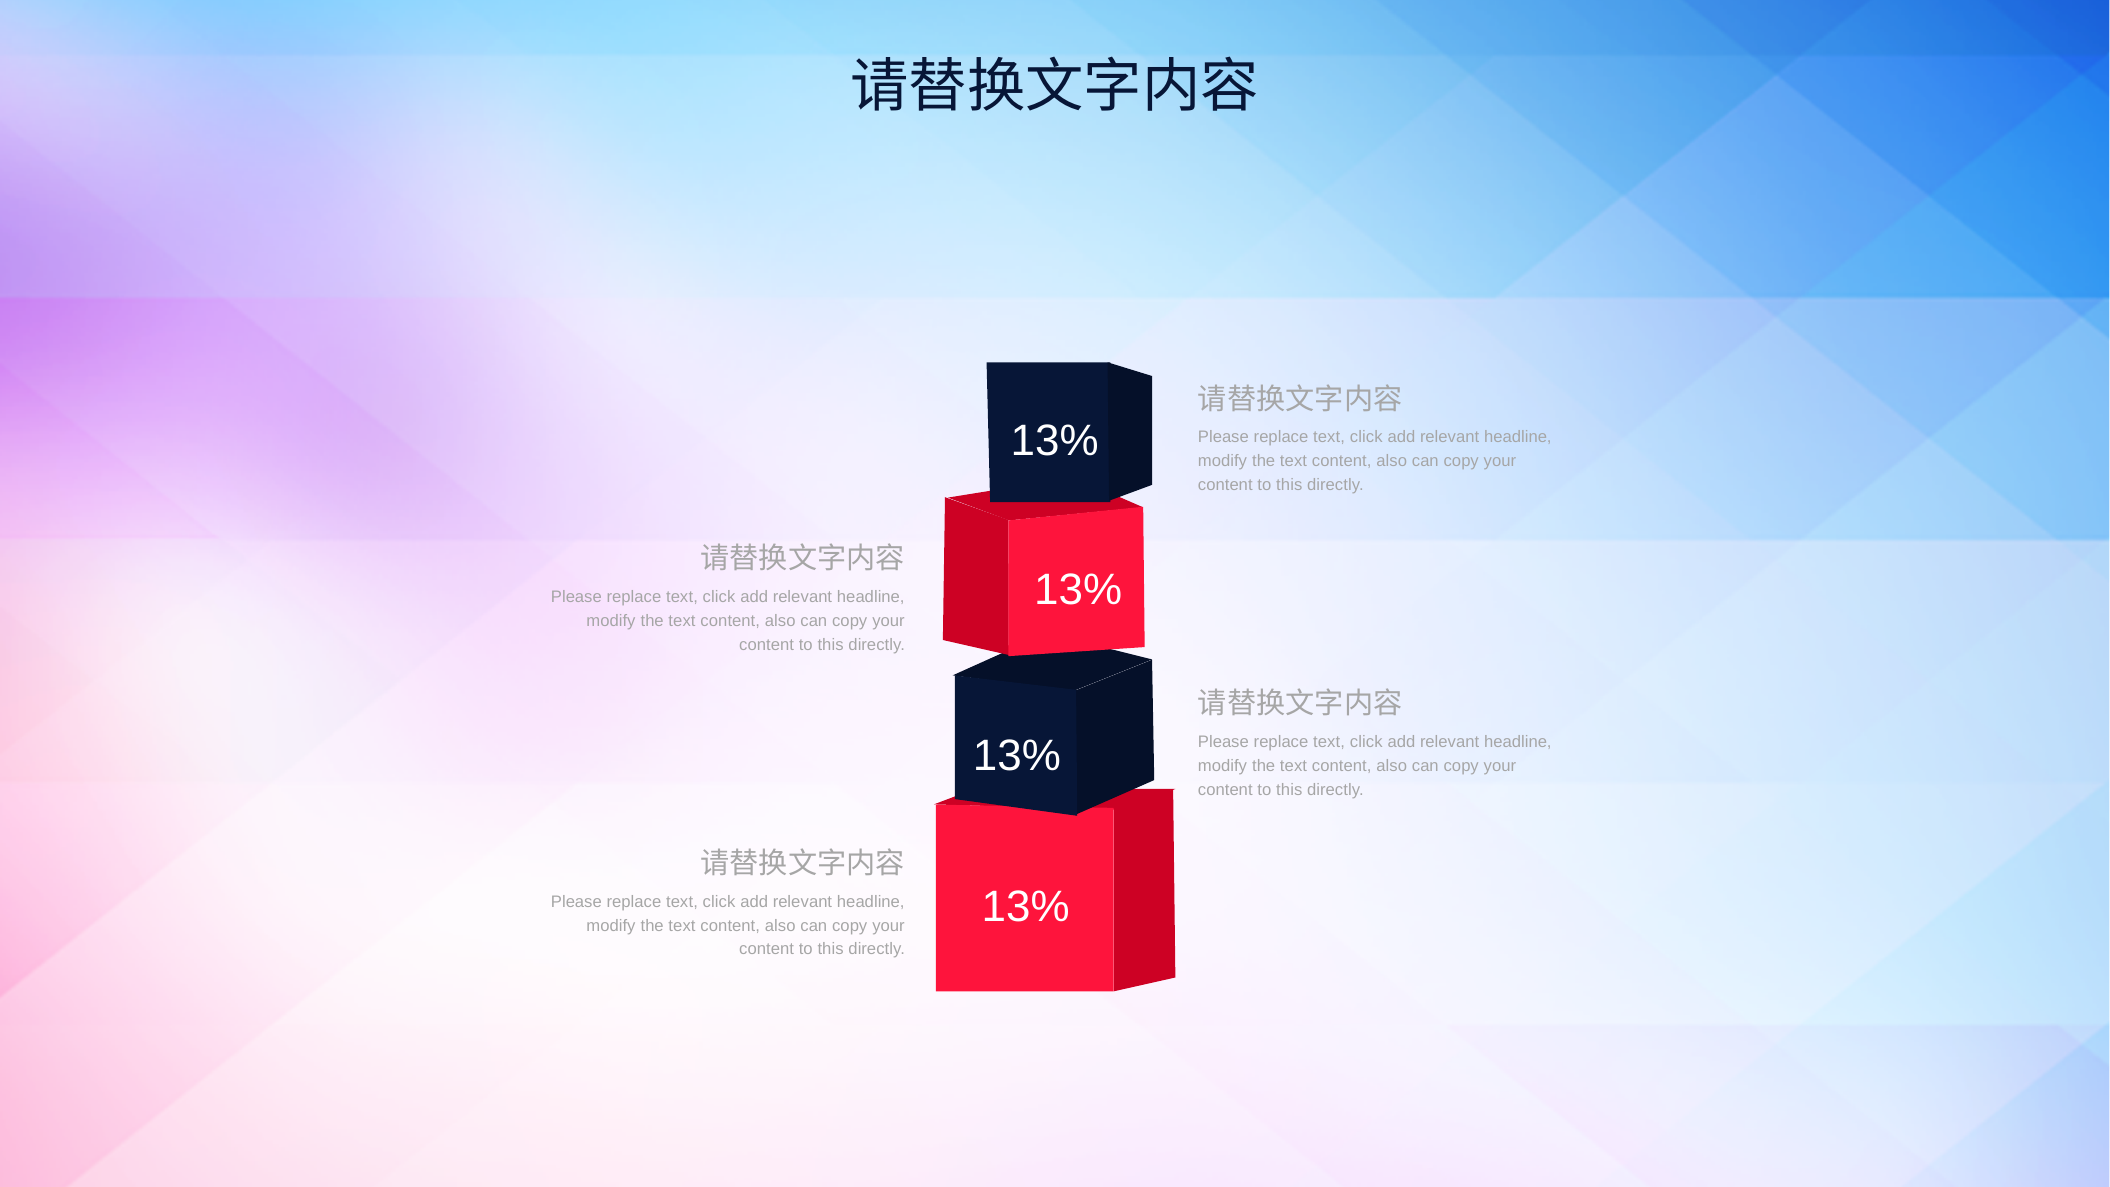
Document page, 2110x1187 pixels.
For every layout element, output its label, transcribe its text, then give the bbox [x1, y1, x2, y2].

text_box 请替换文字内容 [684, 837, 906, 880]
text_box 请替换文字内容 [684, 532, 906, 575]
text_box Please replace text, click add relevant headline, modify the text content, also can copy your content to this directly. [1197, 726, 1561, 799]
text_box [933, 362, 1176, 992]
text_box 请替换文字内容 [795, 26, 1314, 125]
text_box 请替换文字内容 [1197, 677, 1419, 720]
text_box 请替换文字内容 [1197, 372, 1419, 415]
picture [0, 0, 2110, 1187]
text_box Please replace text, click add relevant headline, modify the text content, also can copy your content to this directly. [543, 581, 906, 654]
text_box Please replace text, click add relevant headline, modify the text content, also can copy your content to this directly. [1197, 422, 1561, 494]
text_box Please replace text, click add relevant headline, modify the text content, also can copy your content to this directly. [543, 886, 906, 959]
